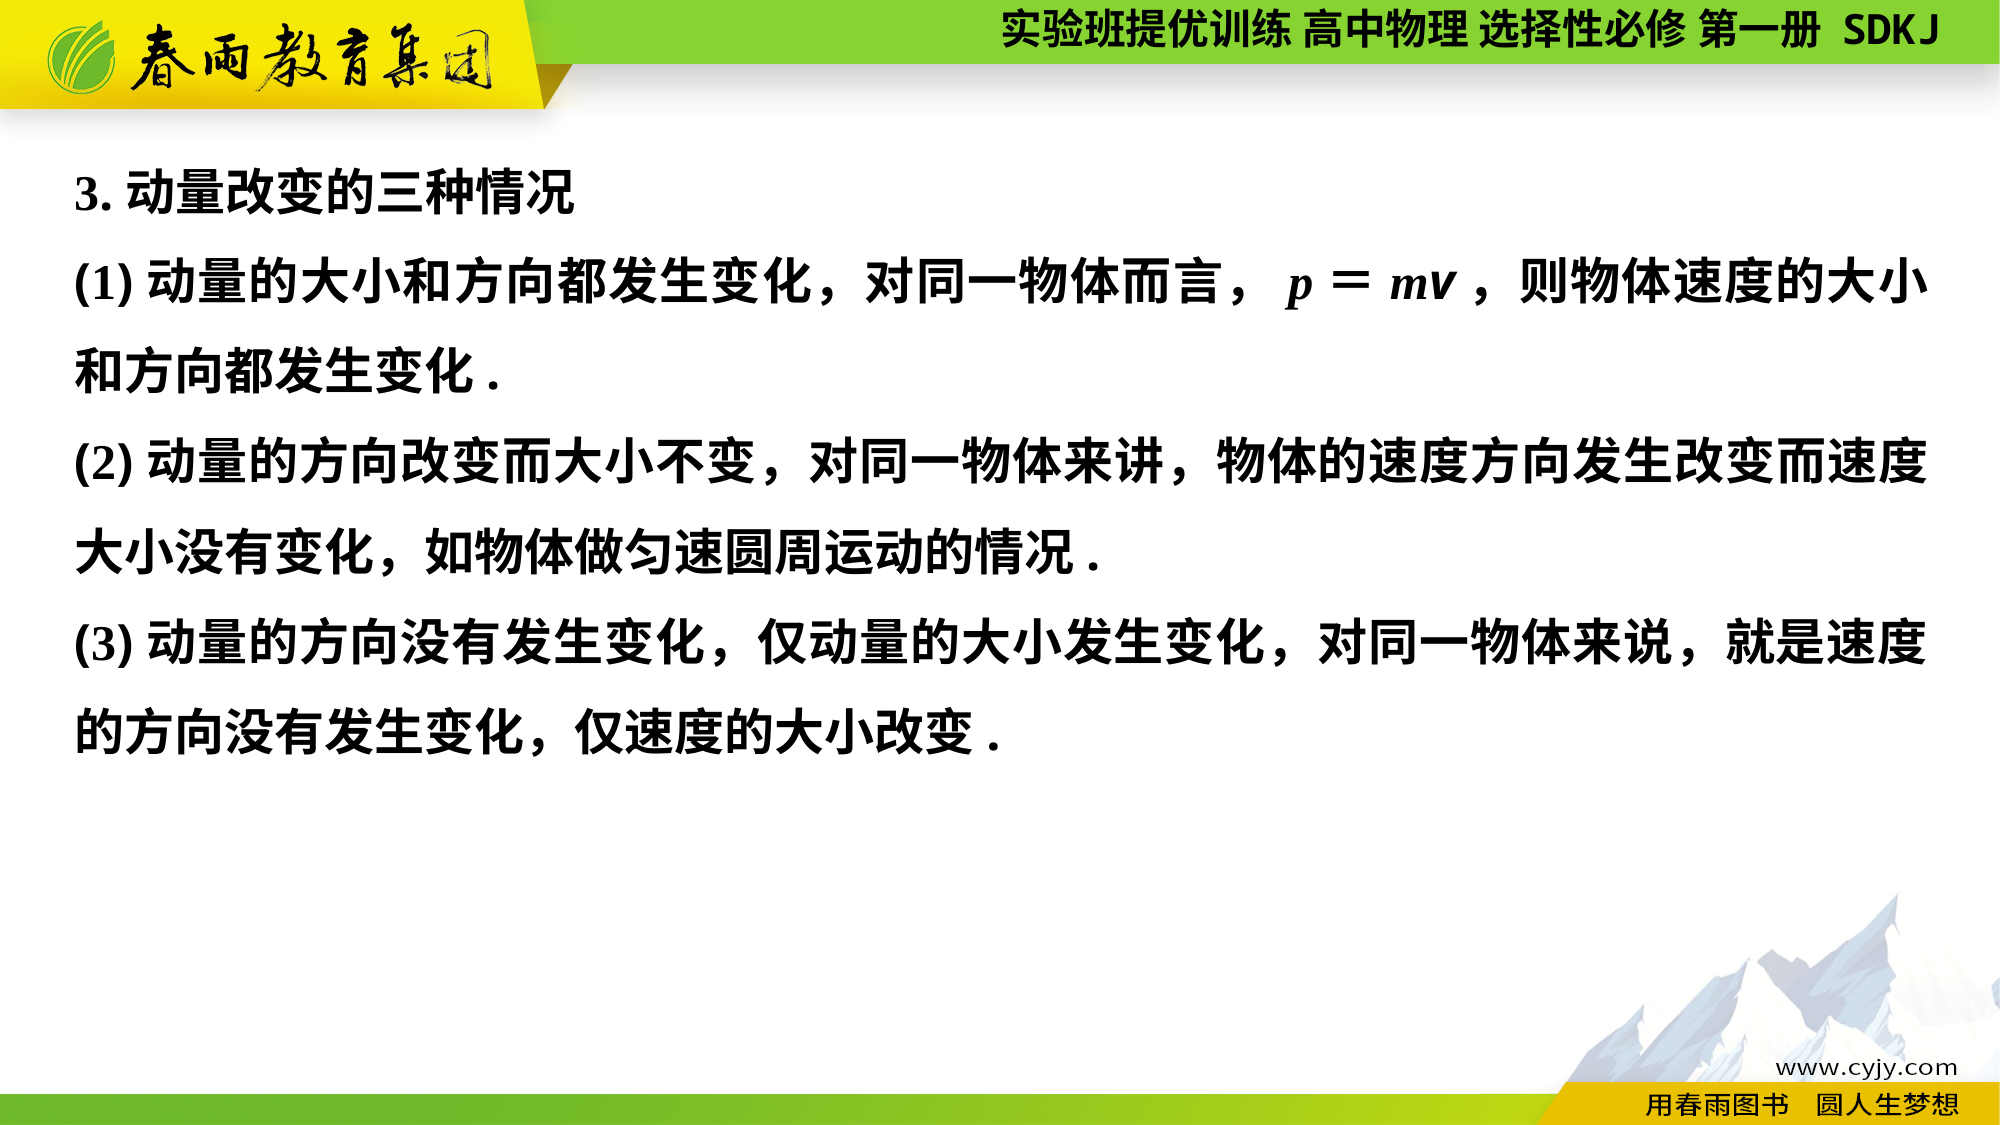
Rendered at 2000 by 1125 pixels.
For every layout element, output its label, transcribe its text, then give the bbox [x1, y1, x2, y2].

picture [0, 0, 2000, 1125]
list 3.动量改变的三种情况 (1)动量的大小和方向都发生变化，对同一物体而言，p＝mv，则物体速度的大小和方向都发生变化. (2)动量的方向改变而大小不变，对同一物体来讲，物体的速度方向发生改变而速度大小没有变化，如物体做匀速圆周运动的情况. (3)动量的方向没有发生变化，仅动量的大小发生变化，对同一物体来说，就是速度的方向没有发生变化，仅速度的大小改变. [59, 122, 1944, 763]
